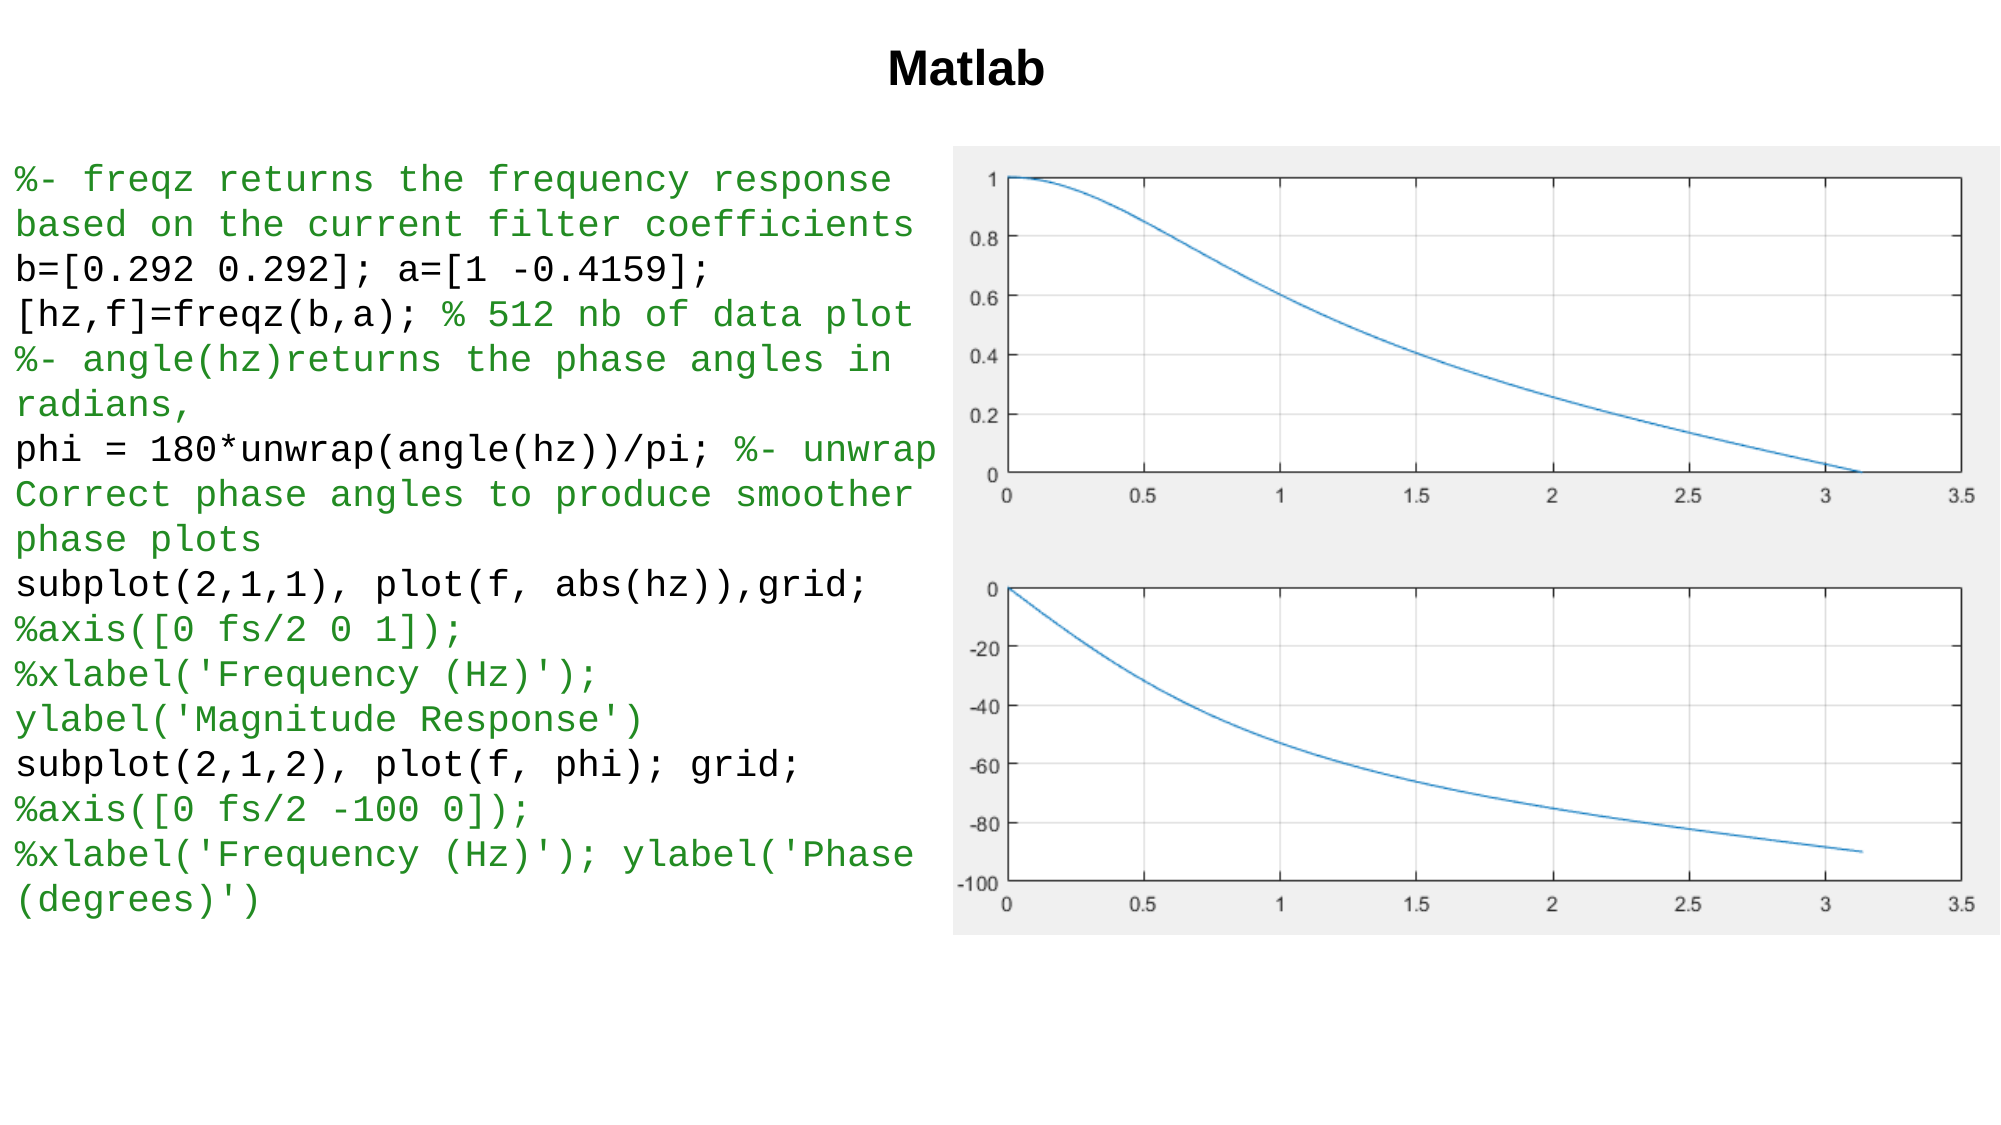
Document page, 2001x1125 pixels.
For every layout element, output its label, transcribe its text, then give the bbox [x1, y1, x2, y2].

text_box %- freqz returns the frequency response based on the current filter coefficients b=[0.292 0.292]; a=[1 -0.4159]; [hz,f]=freqz(b,a); % 512 nb of data plot %- angle(hz)returns the phase angles in radians, phi = 180*unwrap(angle(hz))/pi; %- unwrap Correct phase angles to produce smoother phase plots subplot(2,1,1), plot(f, abs(hz)),grid; %axis([0 fs/2 0 1]); %xlabel('Frequency (Hz)'); ylabel('Magnitude Response') subplot(2,1,2), plot(f, phi); grid; %axis([0 fs/2 -100 0]); %xlabel('Frequency (Hz)'); ylabel('Phase (degrees)') [0, 146, 953, 927]
text_box Matlab [872, 27, 1061, 103]
picture [953, 146, 2000, 935]
